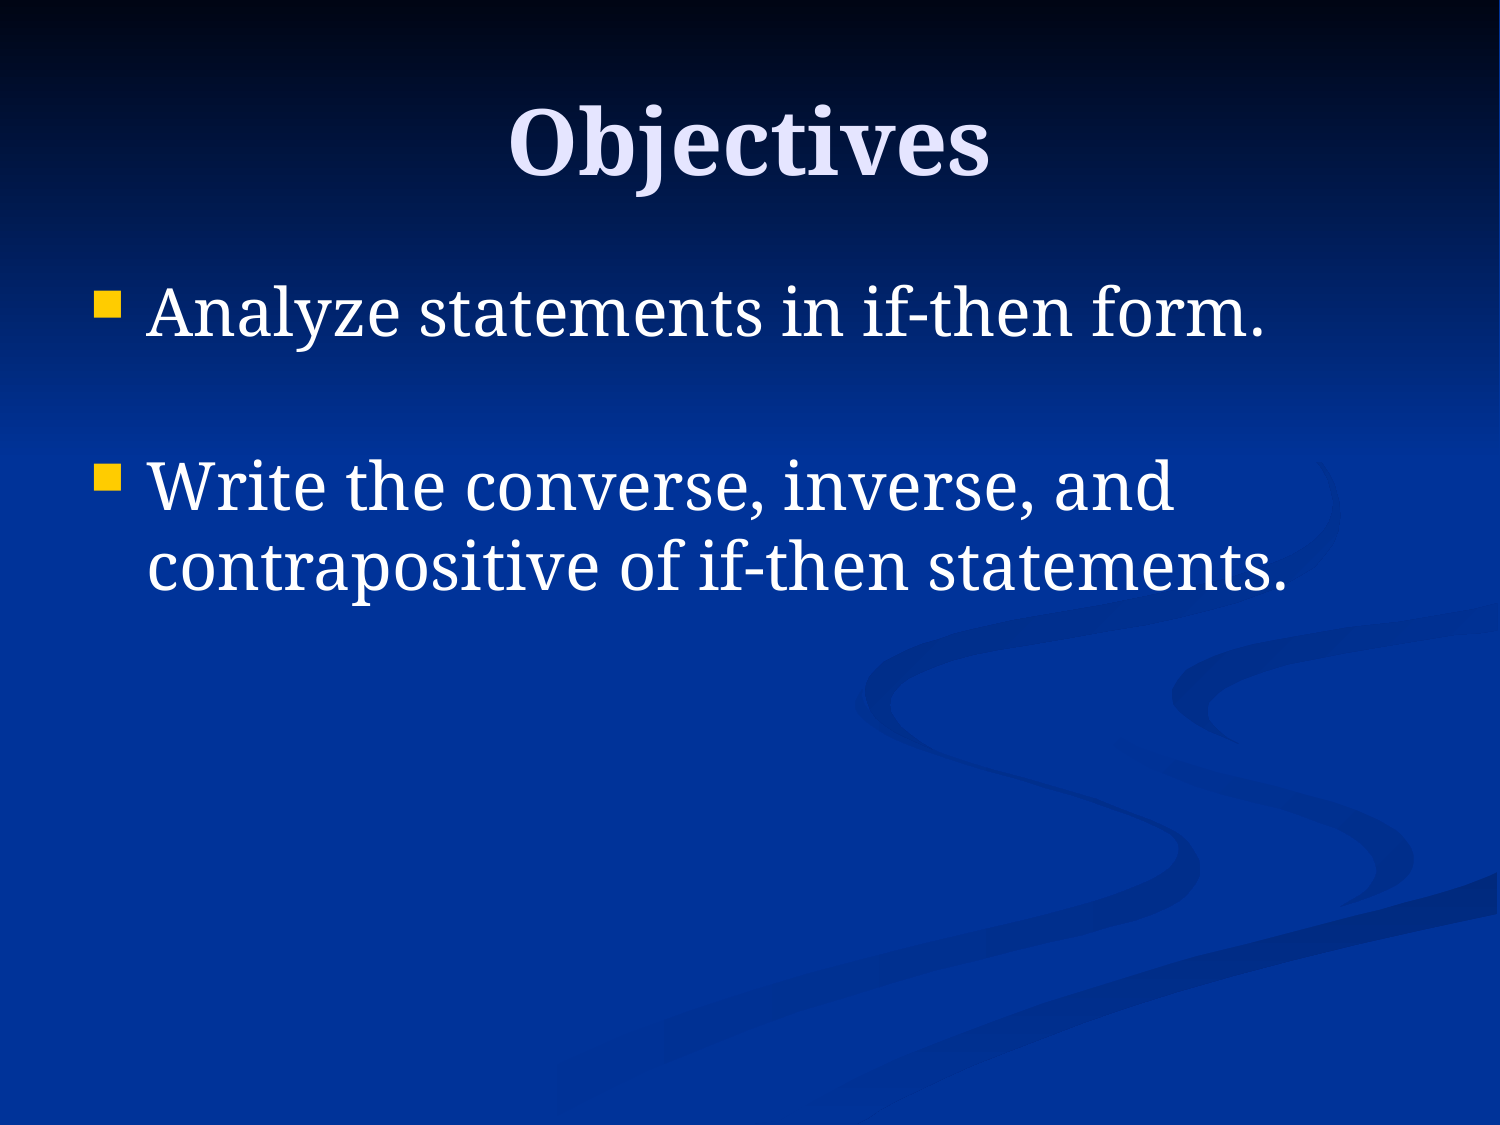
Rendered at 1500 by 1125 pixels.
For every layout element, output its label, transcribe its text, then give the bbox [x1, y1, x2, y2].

title Objectives [74, 44, 1426, 233]
list Analyze statements in if-then form. Write the converse, inverse, and contrapositive of if-then statements. [74, 262, 1426, 1006]
